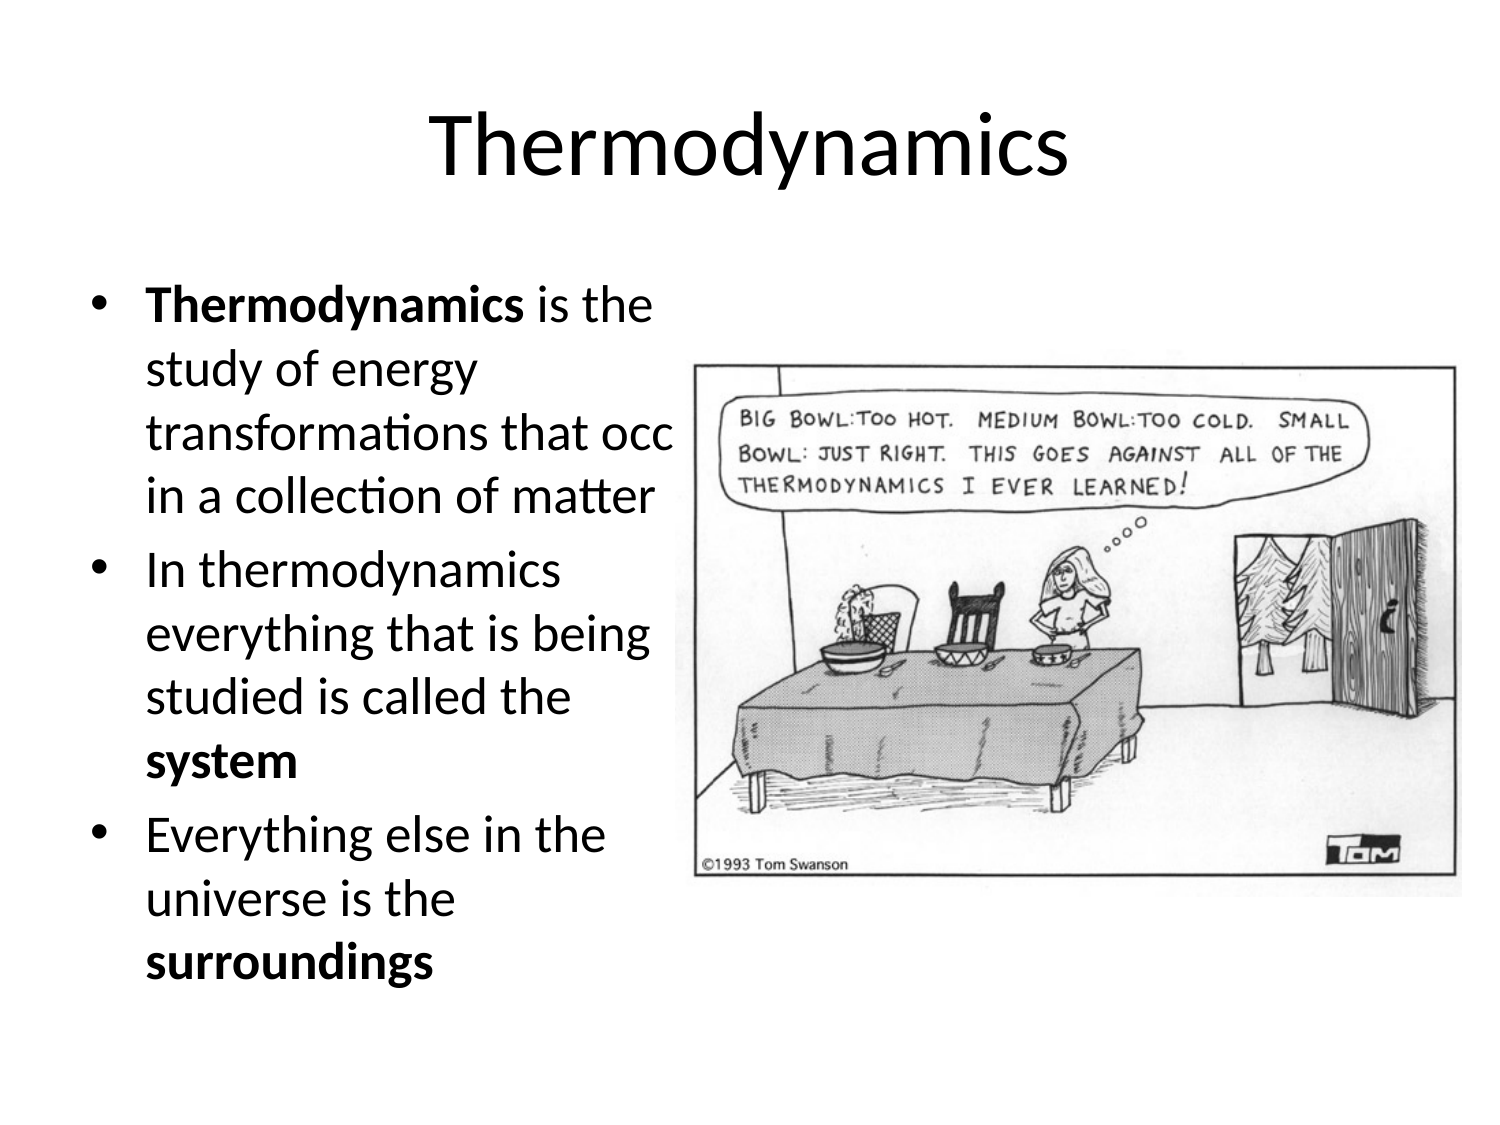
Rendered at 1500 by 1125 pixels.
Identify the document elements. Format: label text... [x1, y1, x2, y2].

title Thermodynamics [75, 45, 1425, 233]
picture [674, 349, 1462, 897]
list Thermodynamics is the study of energy transformations that occur in a collection of matter In thermodynamics everything that is being studied is called the system Everything else in the universe is the surroundings [75, 262, 738, 1050]
